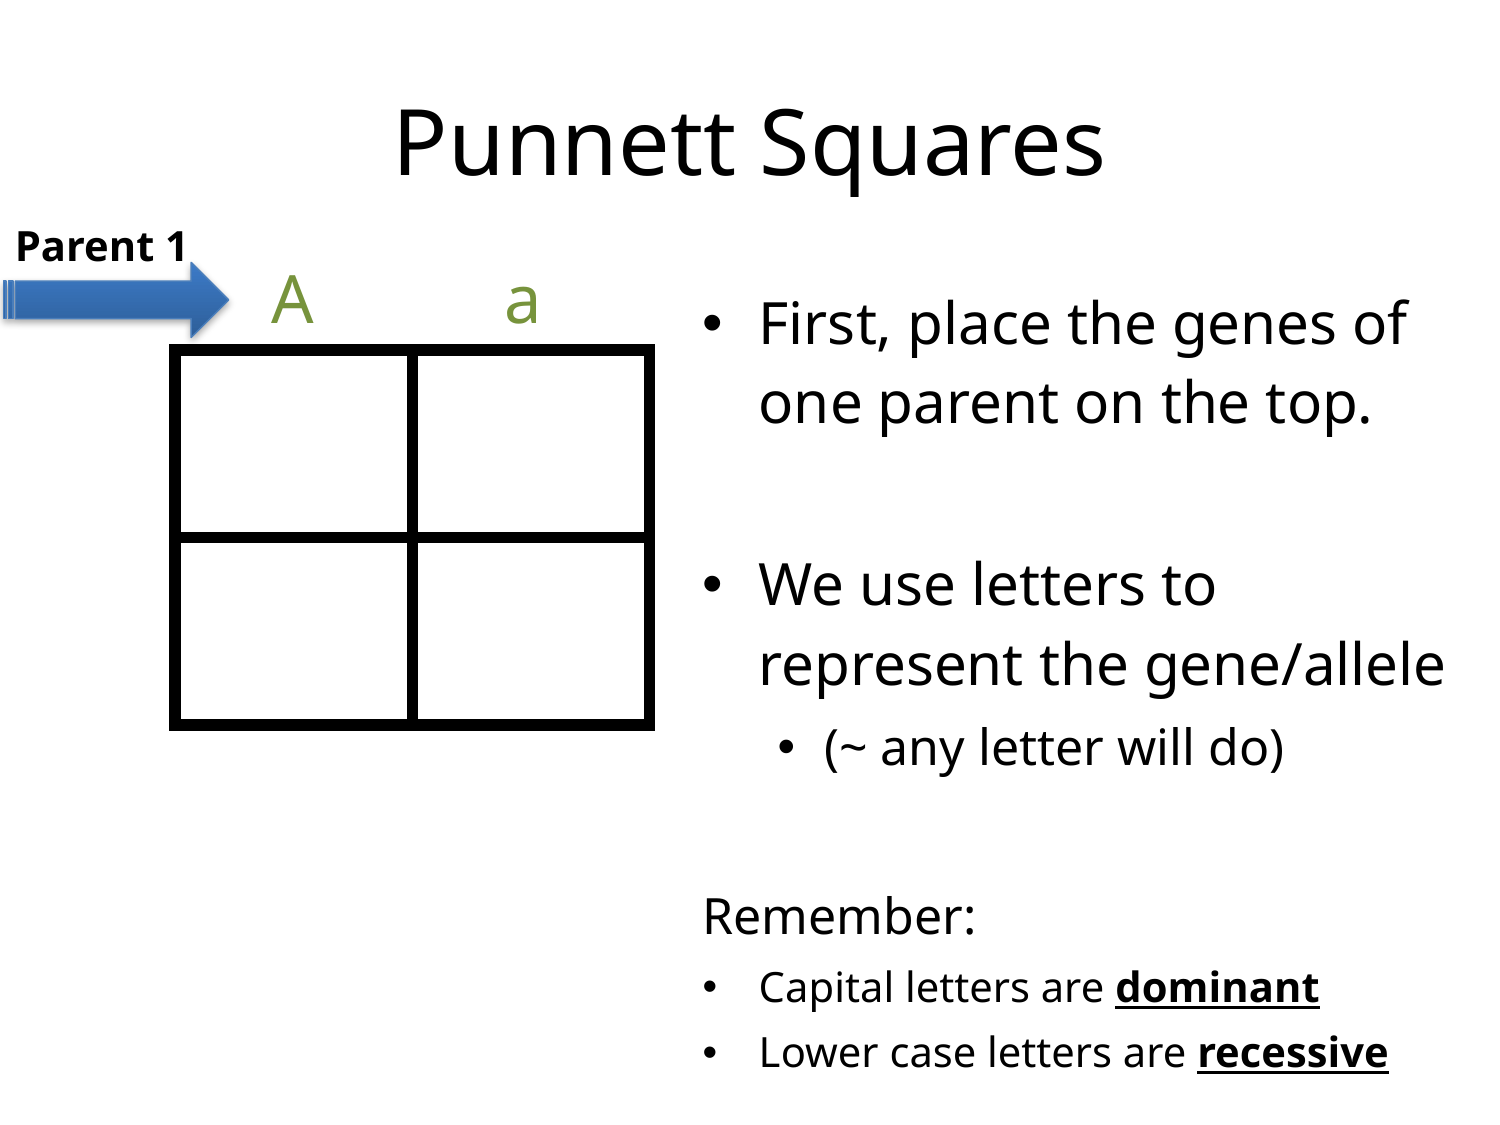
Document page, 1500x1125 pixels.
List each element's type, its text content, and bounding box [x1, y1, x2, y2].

table_header [418, 356, 644, 532]
table_header [181, 356, 407, 532]
title Punnett Squares [75, 45, 1425, 233]
text_box Parent 1 [0, 212, 238, 278]
text_box A a [237, 249, 588, 345]
text_box [3, 280, 7, 319]
table_cell [418, 543, 644, 719]
list First, place the genes of one parent on the top. We use letters to represent the gene/allele (~ any letter will do) Remember: Capital letters are dominant Lower case letters are recessive [687, 275, 1488, 1113]
table_cell [181, 543, 407, 719]
text_box [8, 278, 230, 339]
